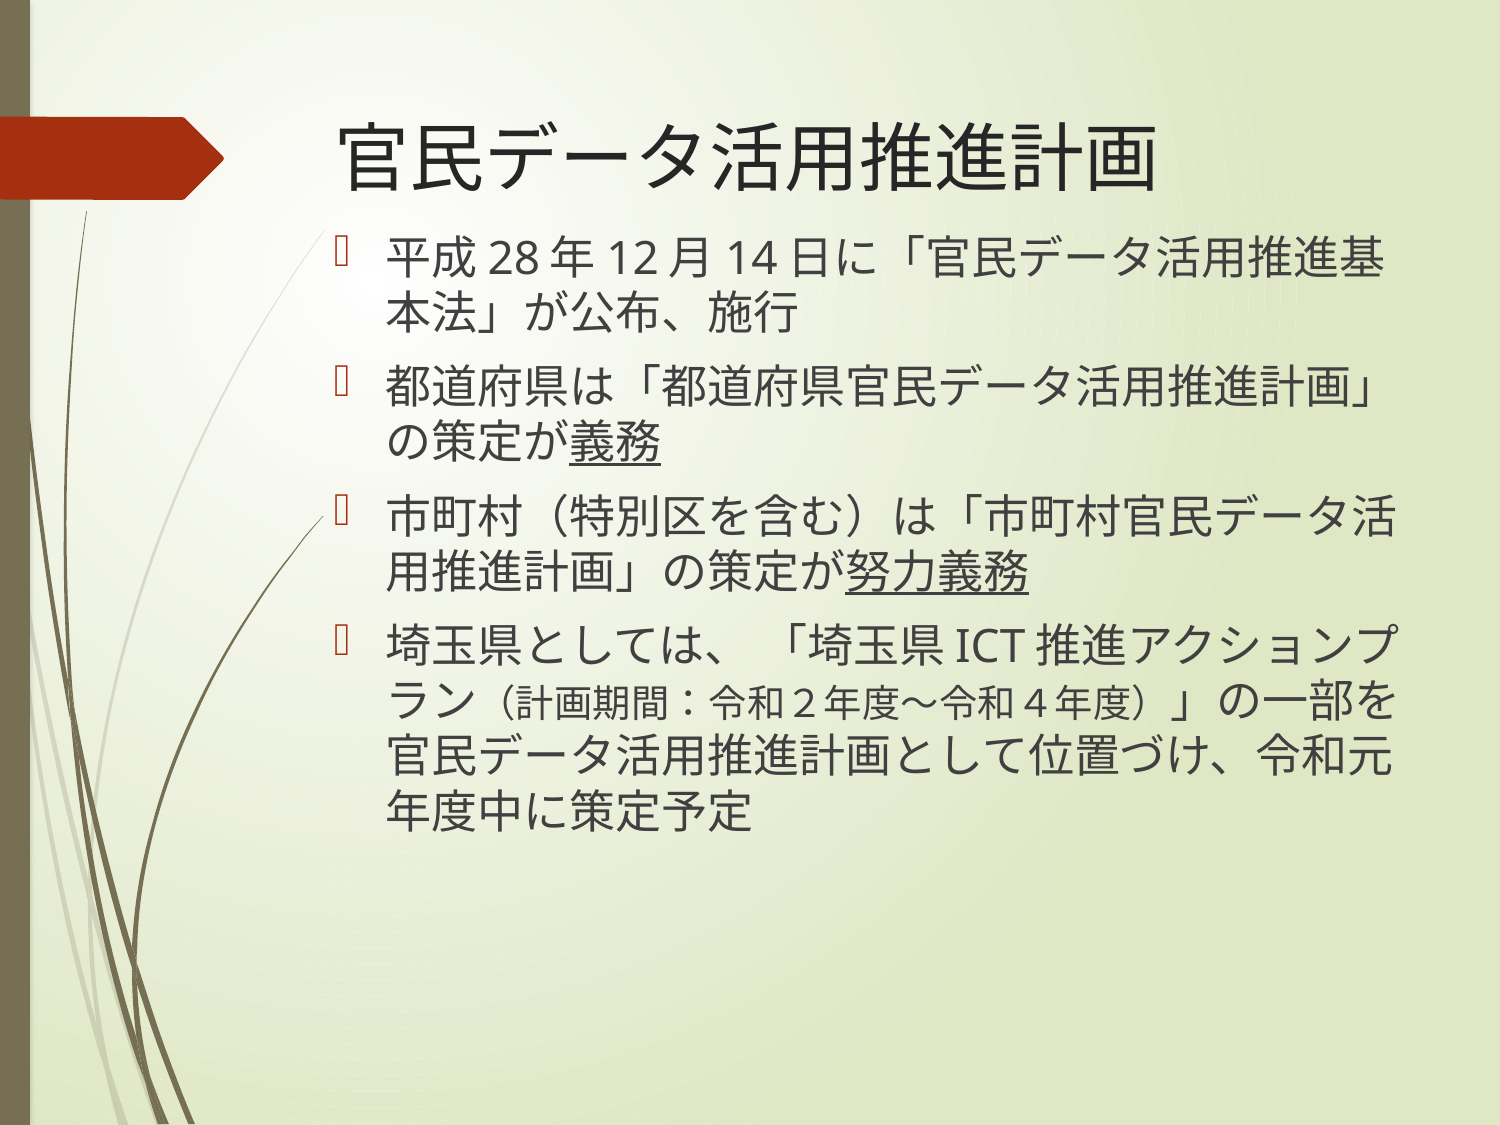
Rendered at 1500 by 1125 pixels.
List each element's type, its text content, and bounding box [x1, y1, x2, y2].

title 官民データ活用推進計画 [319, 102, 1400, 220]
list 平成28年12月14日に「官民データ活用推進基本法」が公布、施行 都道府県は「都道府県官民データ活用推進計画」の策定が義務 市町村（特別区を含む）は「市町村官民データ活用推進計画」の策定が努力義務 埼玉県としては、 「埼玉県ICT推進アクションプラン（計画期間：令和２年度～令和４年度）」の一部を官民データ活用推進計画として位置づけ、令和元年度中に策定予定 [318, 220, 1442, 850]
